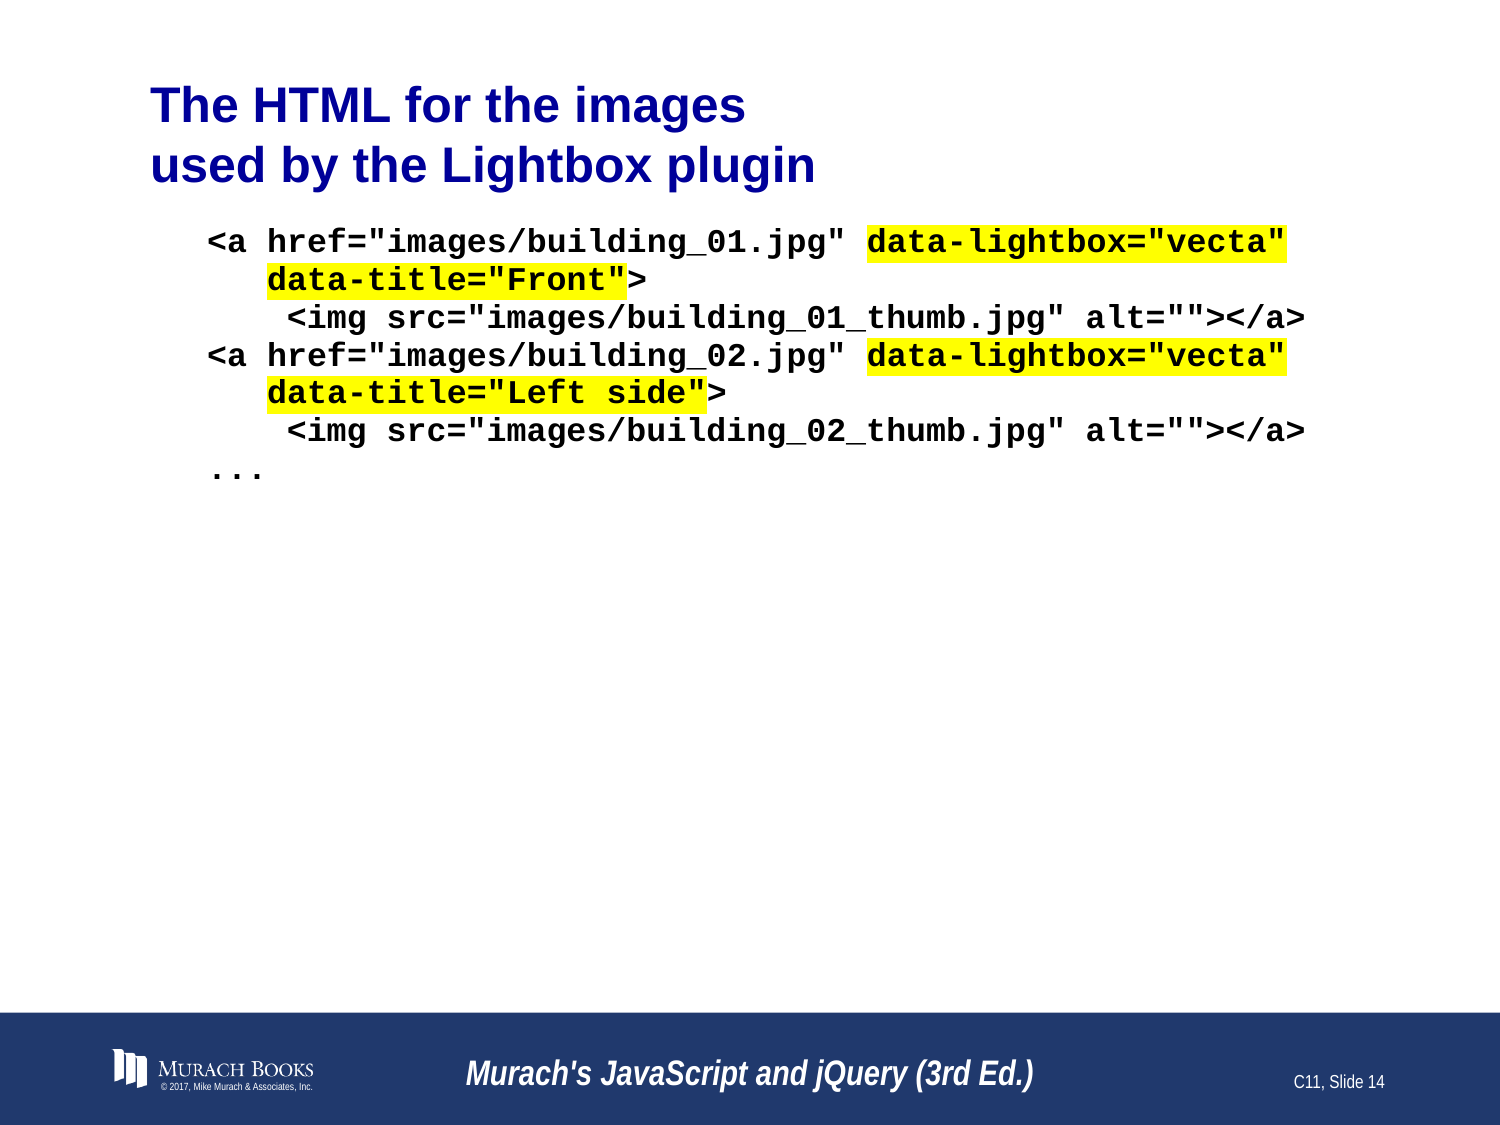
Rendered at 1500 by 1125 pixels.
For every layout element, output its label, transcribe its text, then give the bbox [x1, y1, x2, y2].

slide_number Murach's JavaScript and jQuery (3rd Ed.) [463, 1025, 1050, 1100]
title The HTML for the images used by the Lightbox plugin [150, 72, 1350, 194]
footer © 2017, Mike Murach & Associates, Inc. [12, 1025, 463, 1100]
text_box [149, 224, 1350, 490]
slide_number C11, Slide 14 [1087, 1025, 1400, 1100]
